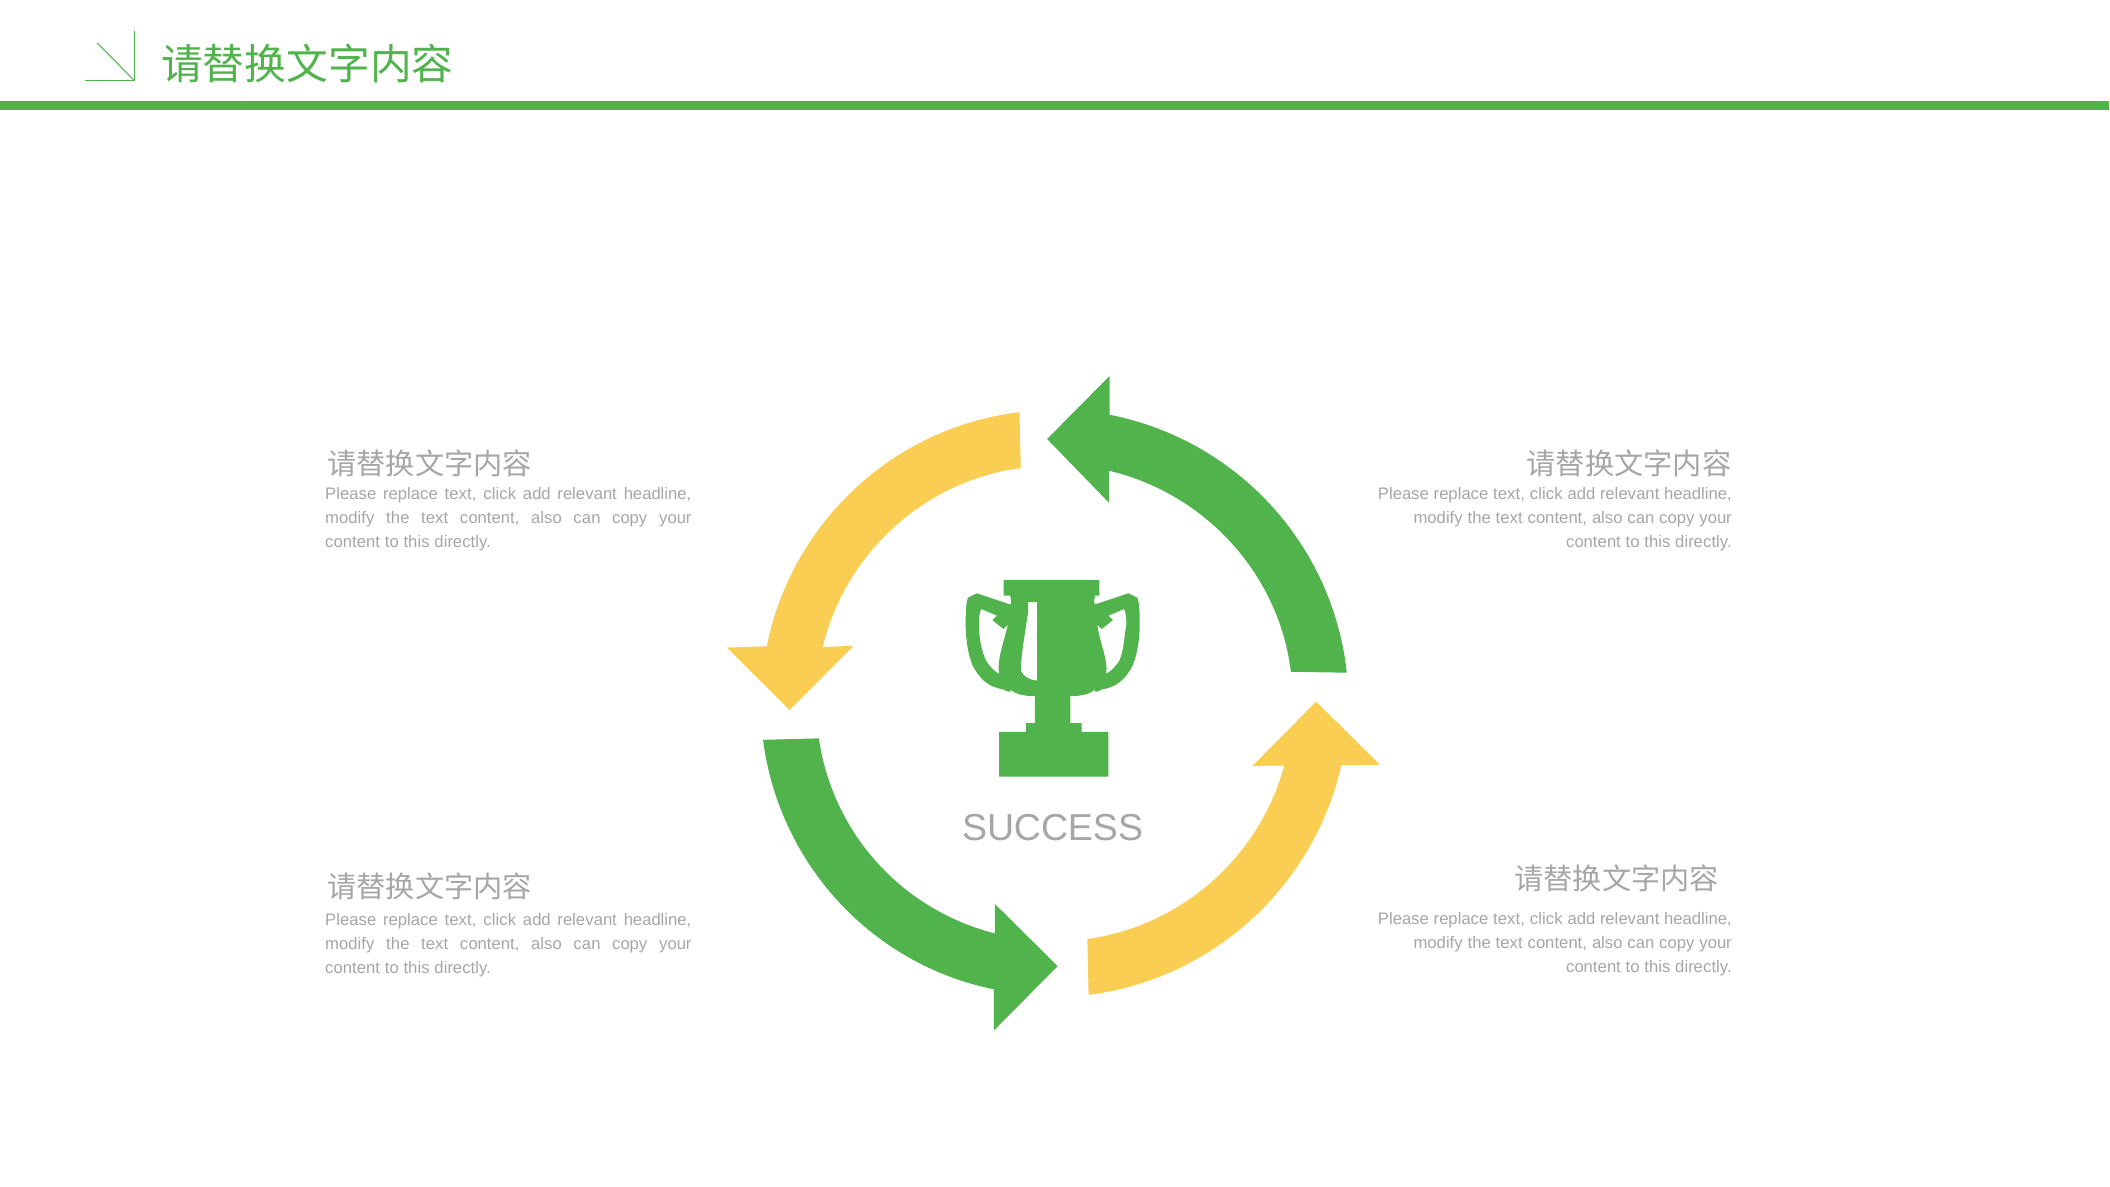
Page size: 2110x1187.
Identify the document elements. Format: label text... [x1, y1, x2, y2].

text_box 请替换文字内容 [145, 22, 500, 94]
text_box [310, 431, 707, 558]
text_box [741, 388, 1369, 1017]
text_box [1361, 431, 1748, 558]
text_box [1361, 845, 1748, 983]
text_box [310, 854, 707, 984]
